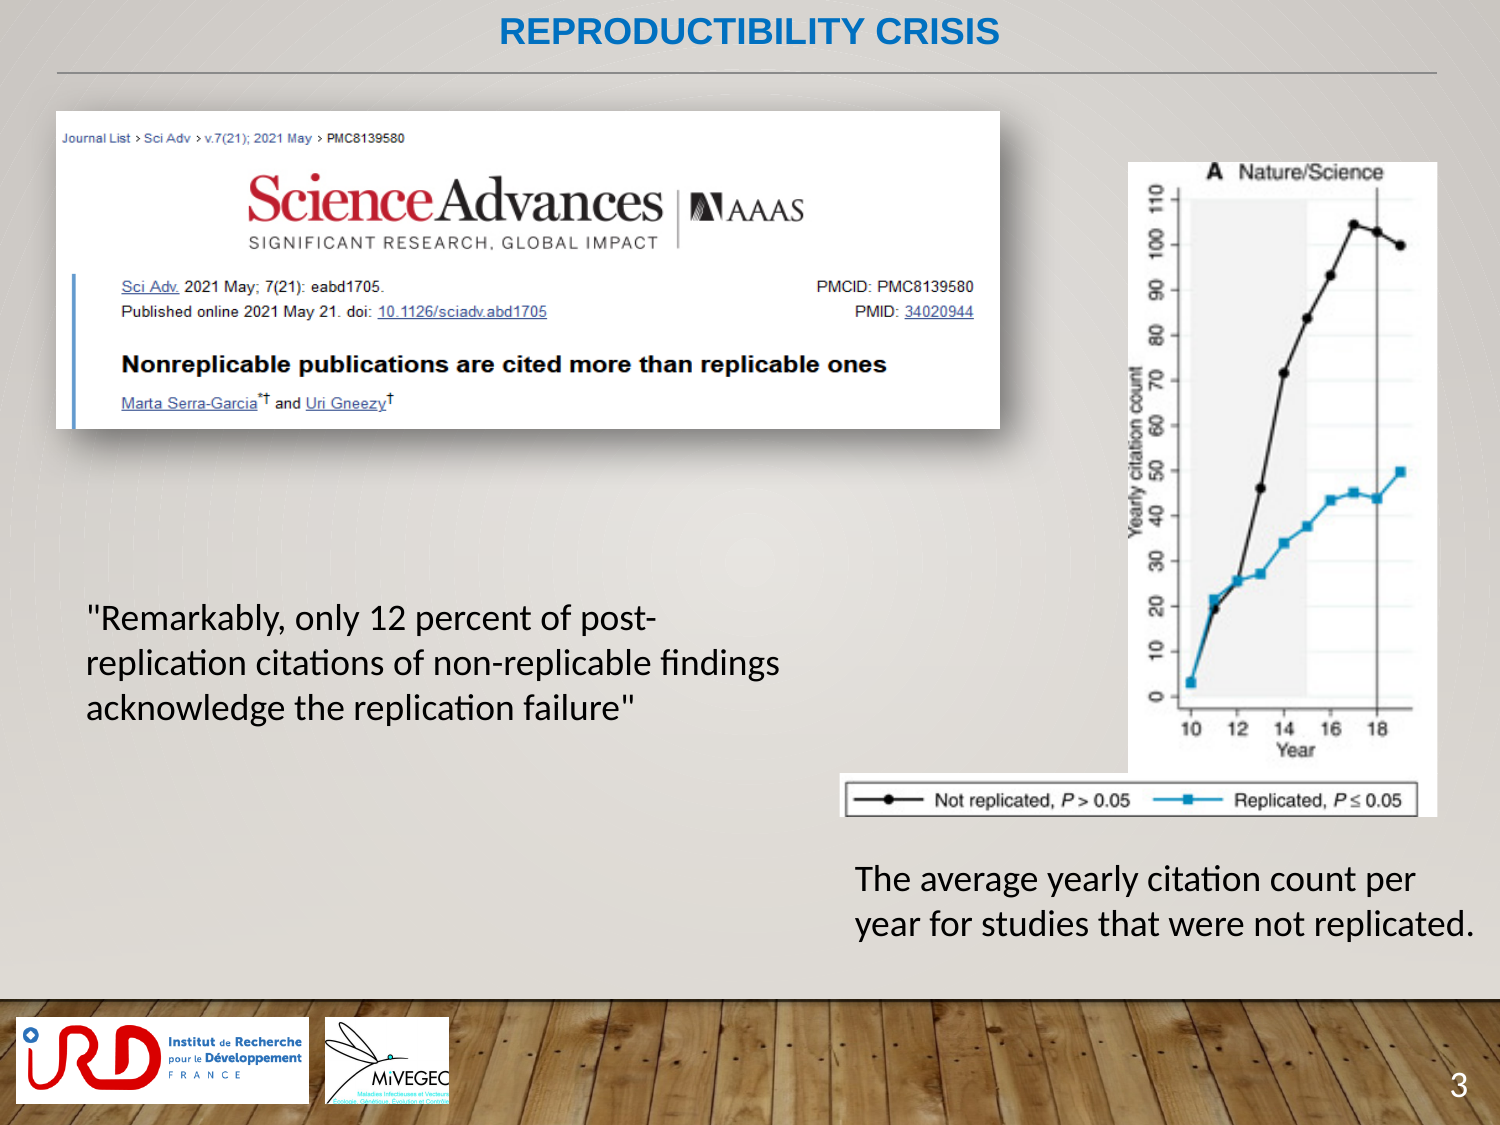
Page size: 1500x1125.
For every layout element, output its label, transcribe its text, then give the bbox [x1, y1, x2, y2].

picture [0, 999, 1500, 1125]
text_box The average yearly citation count per year for studies that were not replicated. [840, 846, 1500, 951]
picture [839, 162, 1438, 826]
slide_number 3 [1378, 1052, 1484, 1103]
text_box "Remarkably, only 12 percent of post-replication citations of non-replicable findings acknowledge the replication failure" [70, 585, 821, 736]
picture [56, 111, 1000, 429]
text_box REPRODUCTIBILITY CRISIS [0, 0, 1500, 60]
